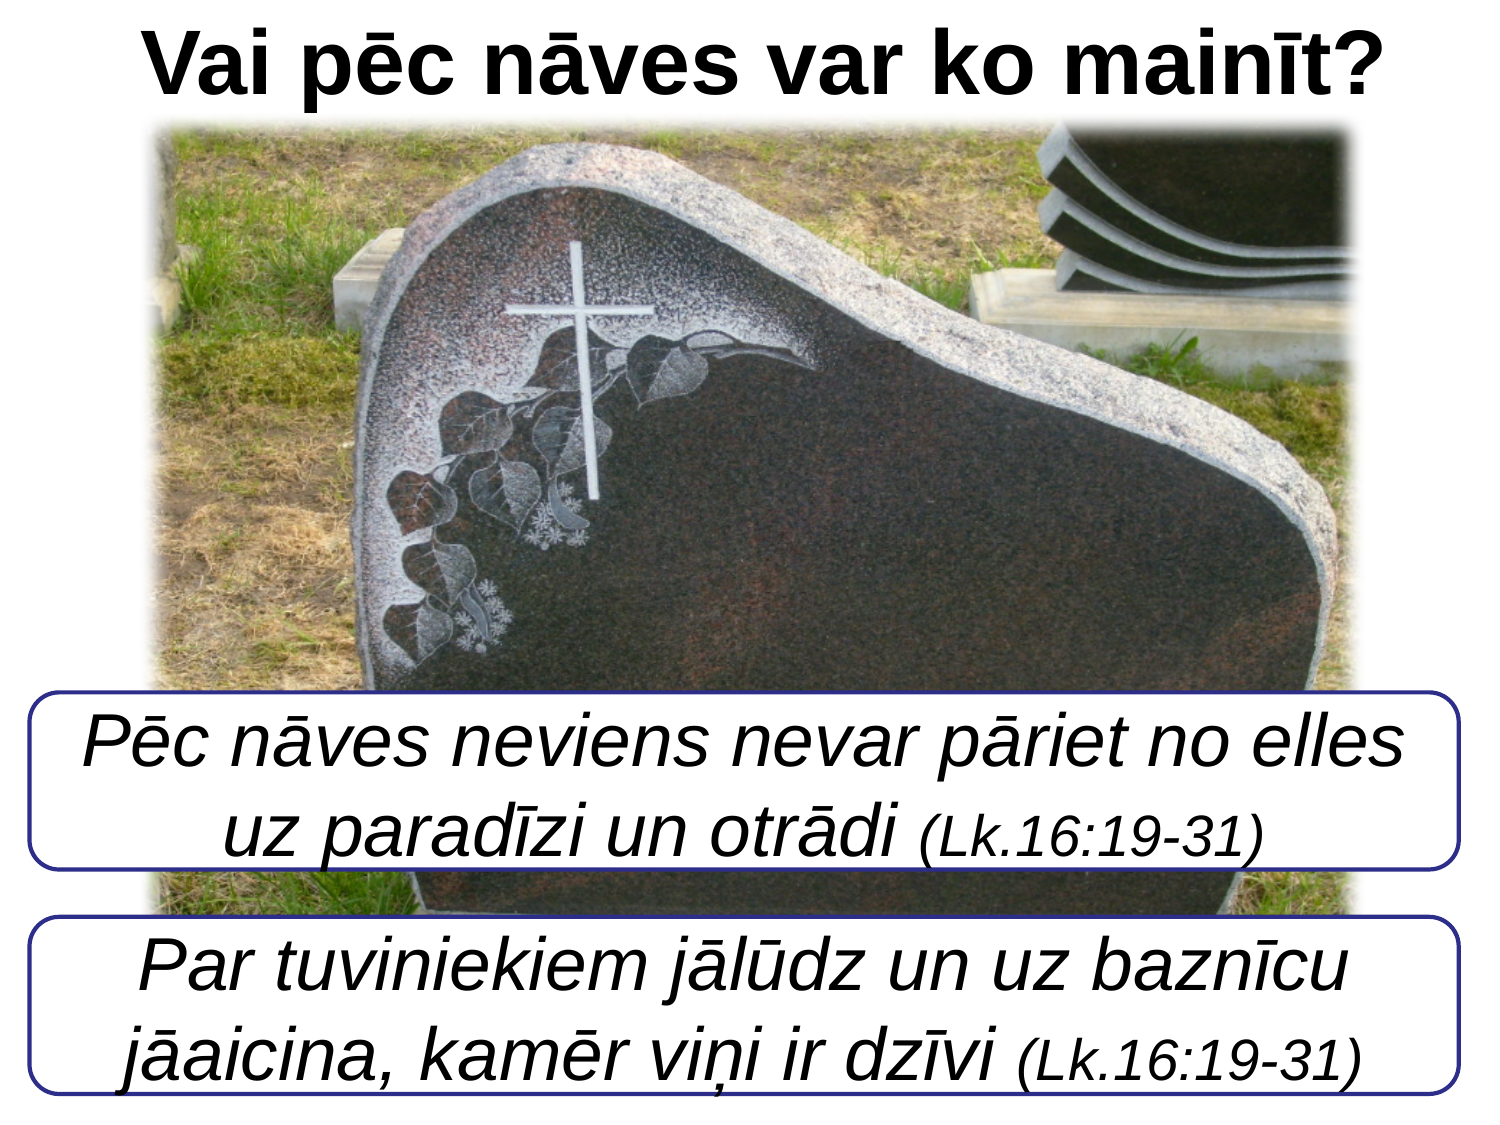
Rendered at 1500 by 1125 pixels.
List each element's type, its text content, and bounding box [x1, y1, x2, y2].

picture [140, 113, 1365, 963]
text_box Vai pēc nāves var ko mainīt? [29, 0, 1500, 90]
text_box Pēc nāves neviens nevar pāriet no elles uz paradīzi un otrādi (Lk.16:19-31) [1368, 690, 1461, 872]
text_box Pēc nāves neviens nevar pāriet no elles uz paradīzi un otrādi (Lk.16:19-31) [27, 690, 135, 872]
text_box Par tuviniekiem jālūdz un uz baznīcu jāaicina, kamēr viņi ir dzīvi (Lk.16:19-31) [27, 914, 1461, 1097]
